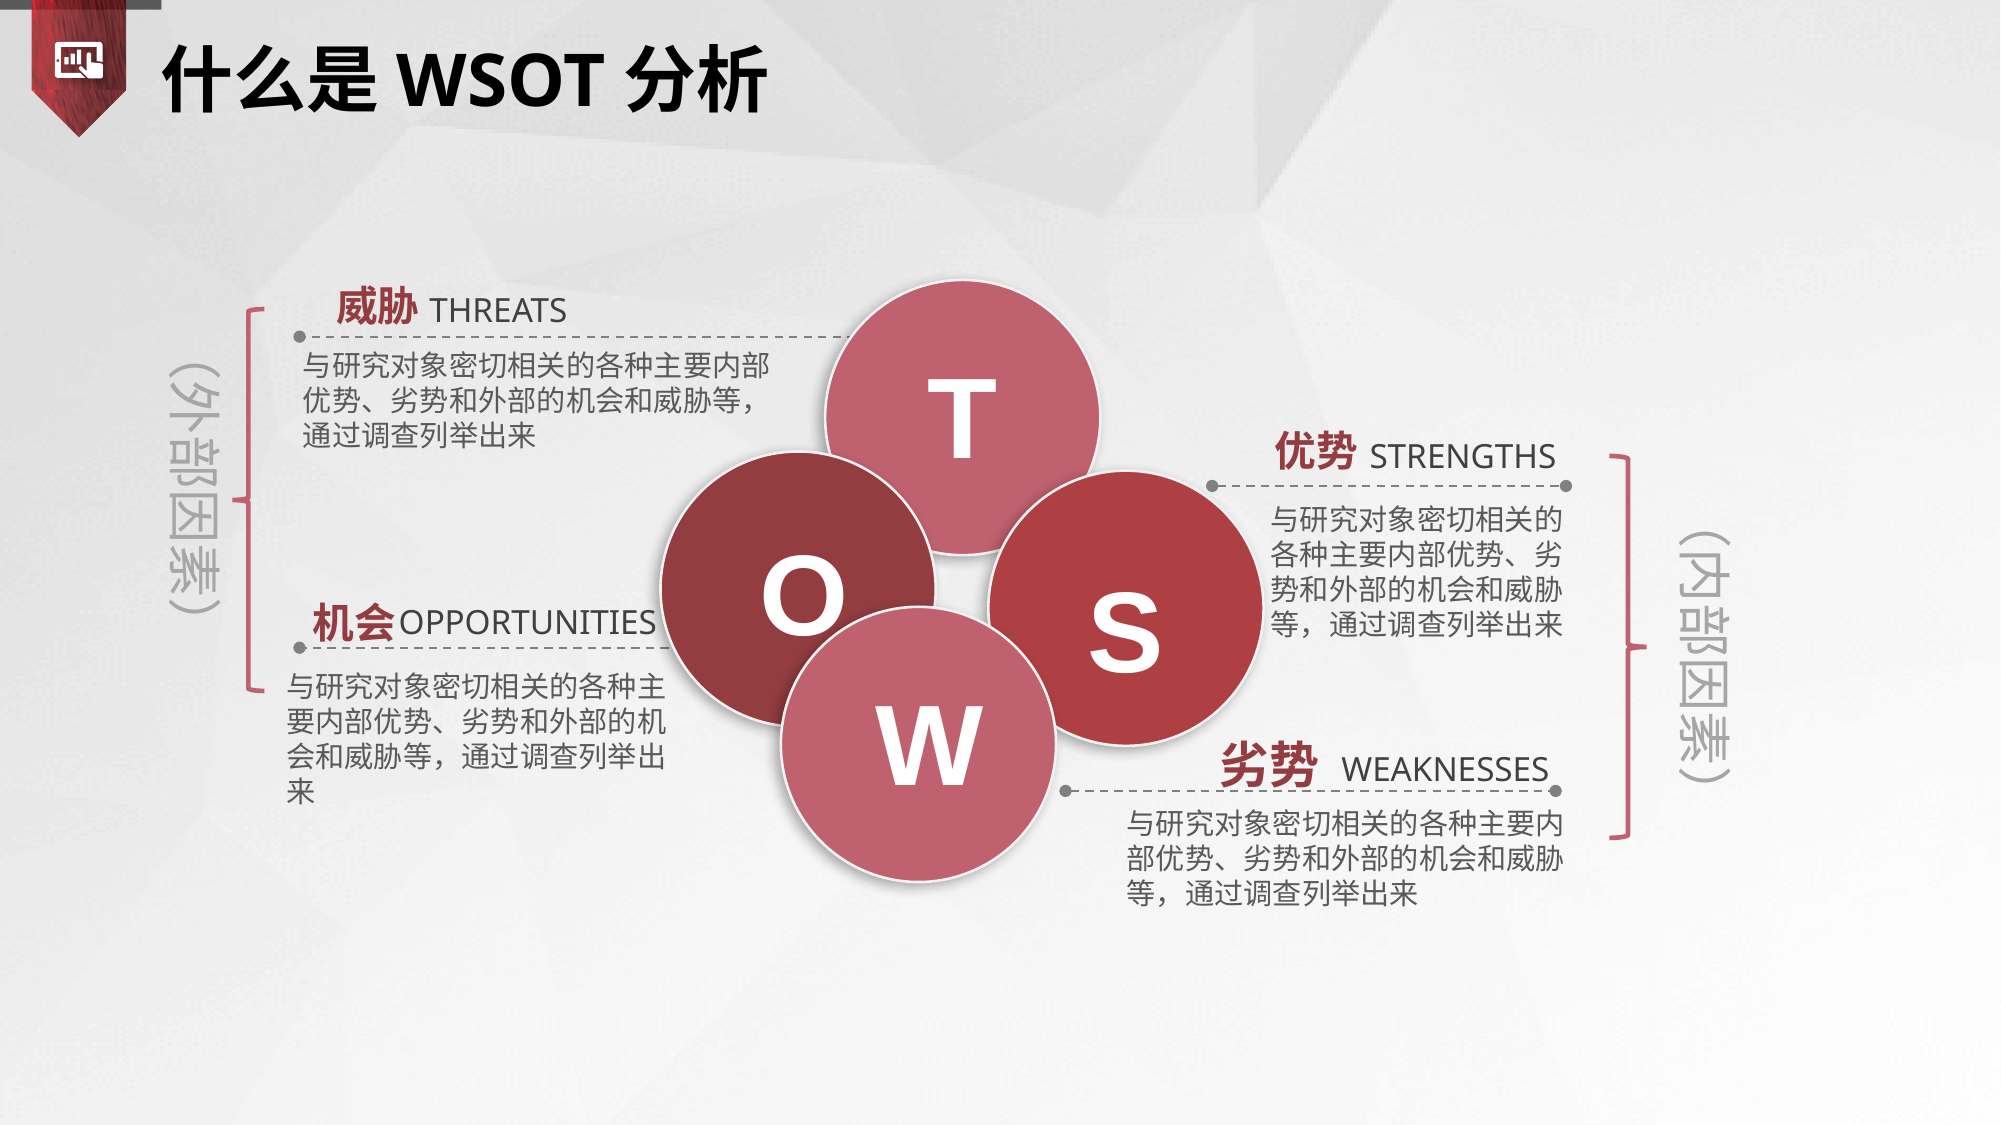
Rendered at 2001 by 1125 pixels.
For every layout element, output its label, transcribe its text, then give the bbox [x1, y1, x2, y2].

text_box [232, 308, 265, 692]
text_box [1025, 469, 1259, 747]
text_box 与研究对象密切相关的各种主要内部优势、劣势和外部的机会和威胁等，通过调查列举出来 [1111, 797, 1582, 918]
text_box （内部因素） [1650, 485, 1747, 830]
text_box 与研究对象密切相关的各种主要内部优势、劣势和外部的机会和威胁等，通过调查列举出来 [1256, 493, 1603, 649]
text_box （外部因素） [139, 317, 236, 662]
text_box [1205, 479, 1573, 493]
text_box [1059, 784, 1204, 798]
text_box 与研究对象密切相关的各种主要内部优势、劣势和外部的机会和威胁等，通过调查列举出来 [271, 661, 703, 816]
text_box STRENGTHS [1354, 427, 1572, 483]
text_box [744, 513, 1056, 882]
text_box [660, 336, 1012, 727]
text_box 优势 [1260, 417, 1374, 483]
text_box 机会 [297, 589, 418, 655]
text_box 与研究对象密切相关的各种主要内部优势、劣势和外部的机会和威胁等，通过调查列举出来 [288, 340, 660, 460]
text_box THREATS [414, 281, 583, 337]
text_box [1609, 455, 1647, 839]
text_box WEAKNESSES [1326, 741, 1565, 796]
text_box 劣势 [1204, 726, 1335, 797]
text_box [293, 642, 297, 654]
picture [0, 0, 2001, 1125]
text_box [850, 278, 1102, 513]
text_box OPPORTUNITIES [383, 594, 660, 649]
text_box 威胁 [321, 272, 435, 337]
text_box S [1073, 550, 1180, 703]
text_box [293, 330, 321, 340]
